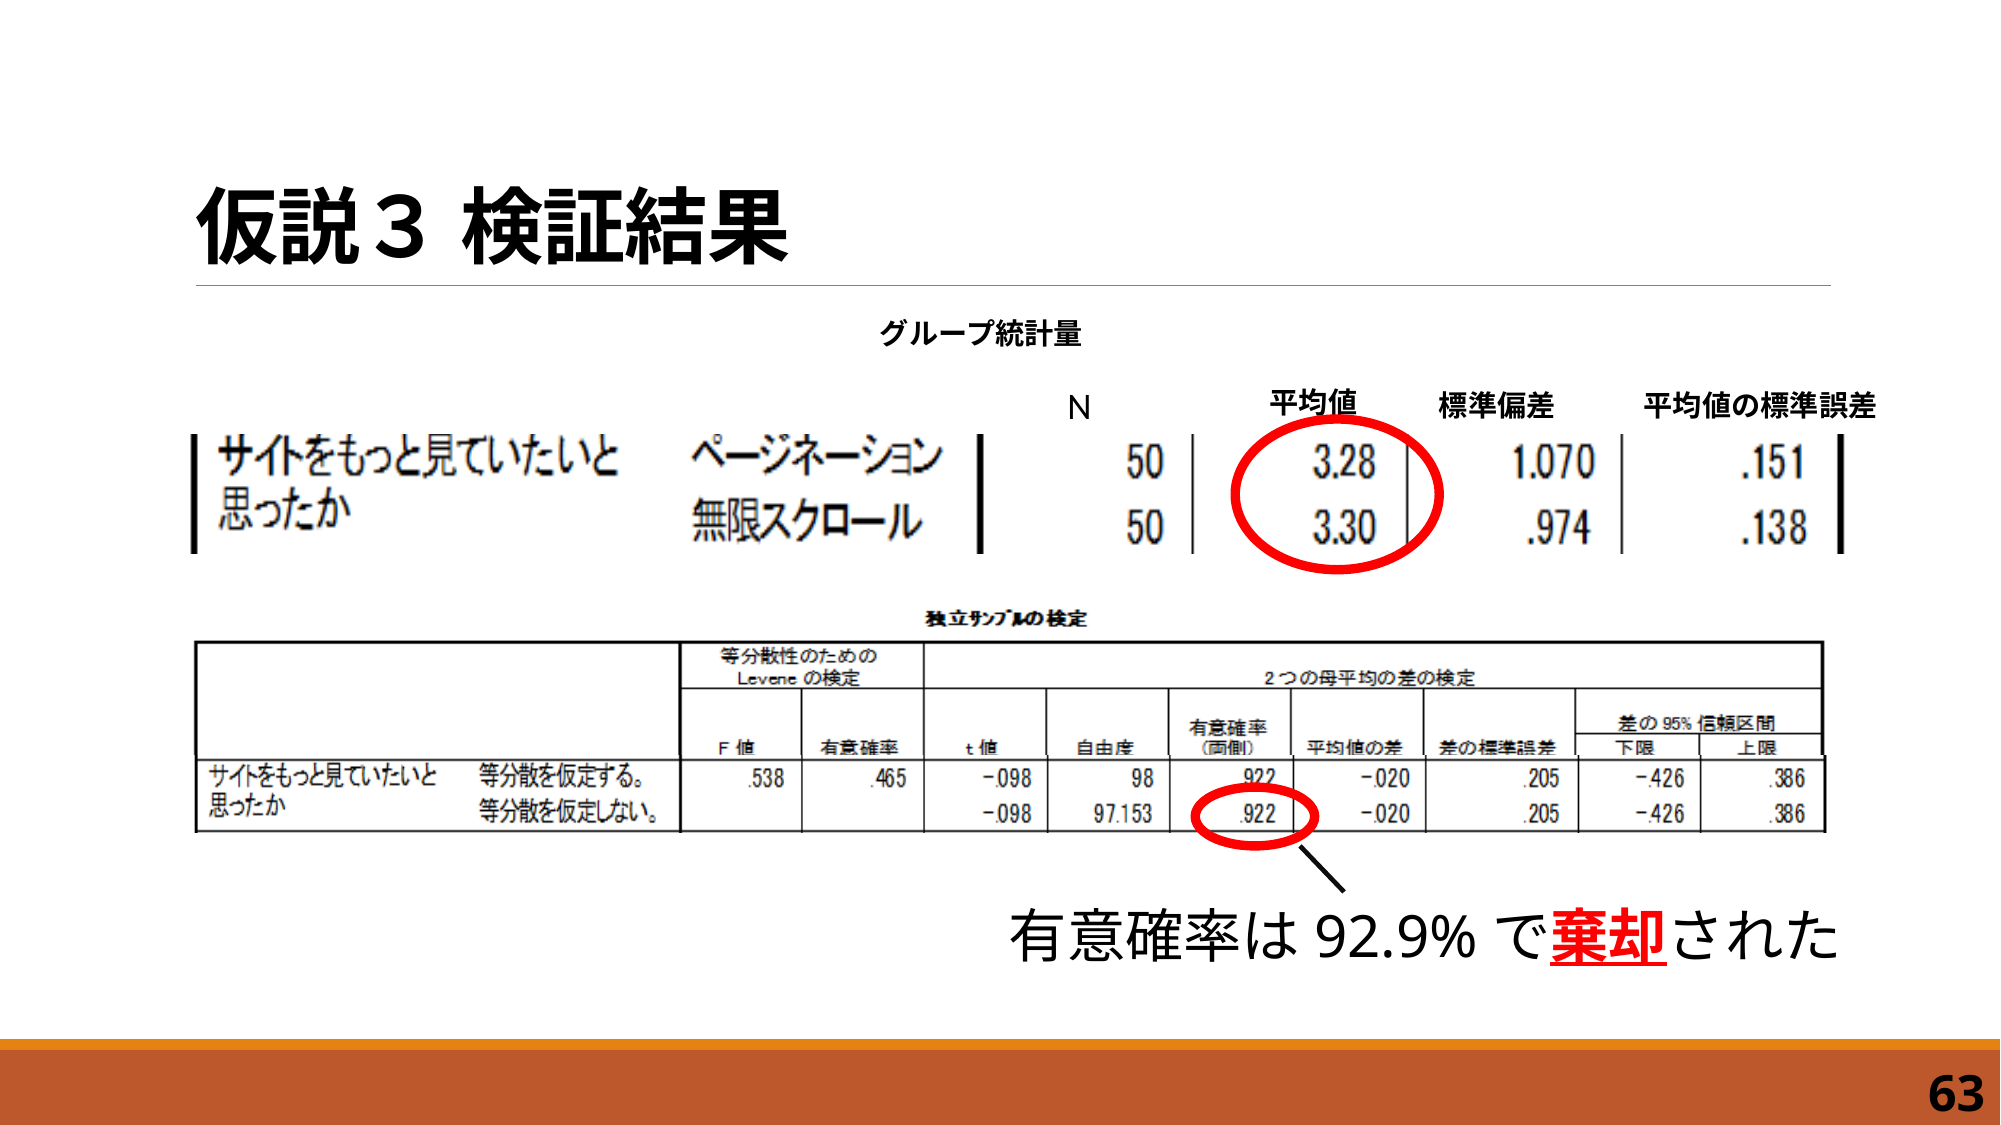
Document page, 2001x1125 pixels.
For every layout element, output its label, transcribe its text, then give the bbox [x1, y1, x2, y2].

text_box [1299, 845, 1345, 893]
picture [178, 590, 1995, 833]
text_box グループ統計量 [865, 308, 1315, 358]
text_box [1224, 843, 1286, 848]
title 仮説３ 検証結果 [180, 47, 1830, 285]
picture [166, 433, 1917, 554]
text_box 平均値​ [1254, 368, 1705, 429]
text_box 有意確率は92.9%で棄却された [994, 891, 1873, 977]
text_box 標準偏差 平均値の標準誤差​ [1503, 379, 2000, 430]
text_box N [1052, 374, 1281, 431]
text_box [1294, 564, 1381, 572]
slide_number 63 [1784, 1065, 2000, 1125]
text_box [1279, 417, 1396, 431]
